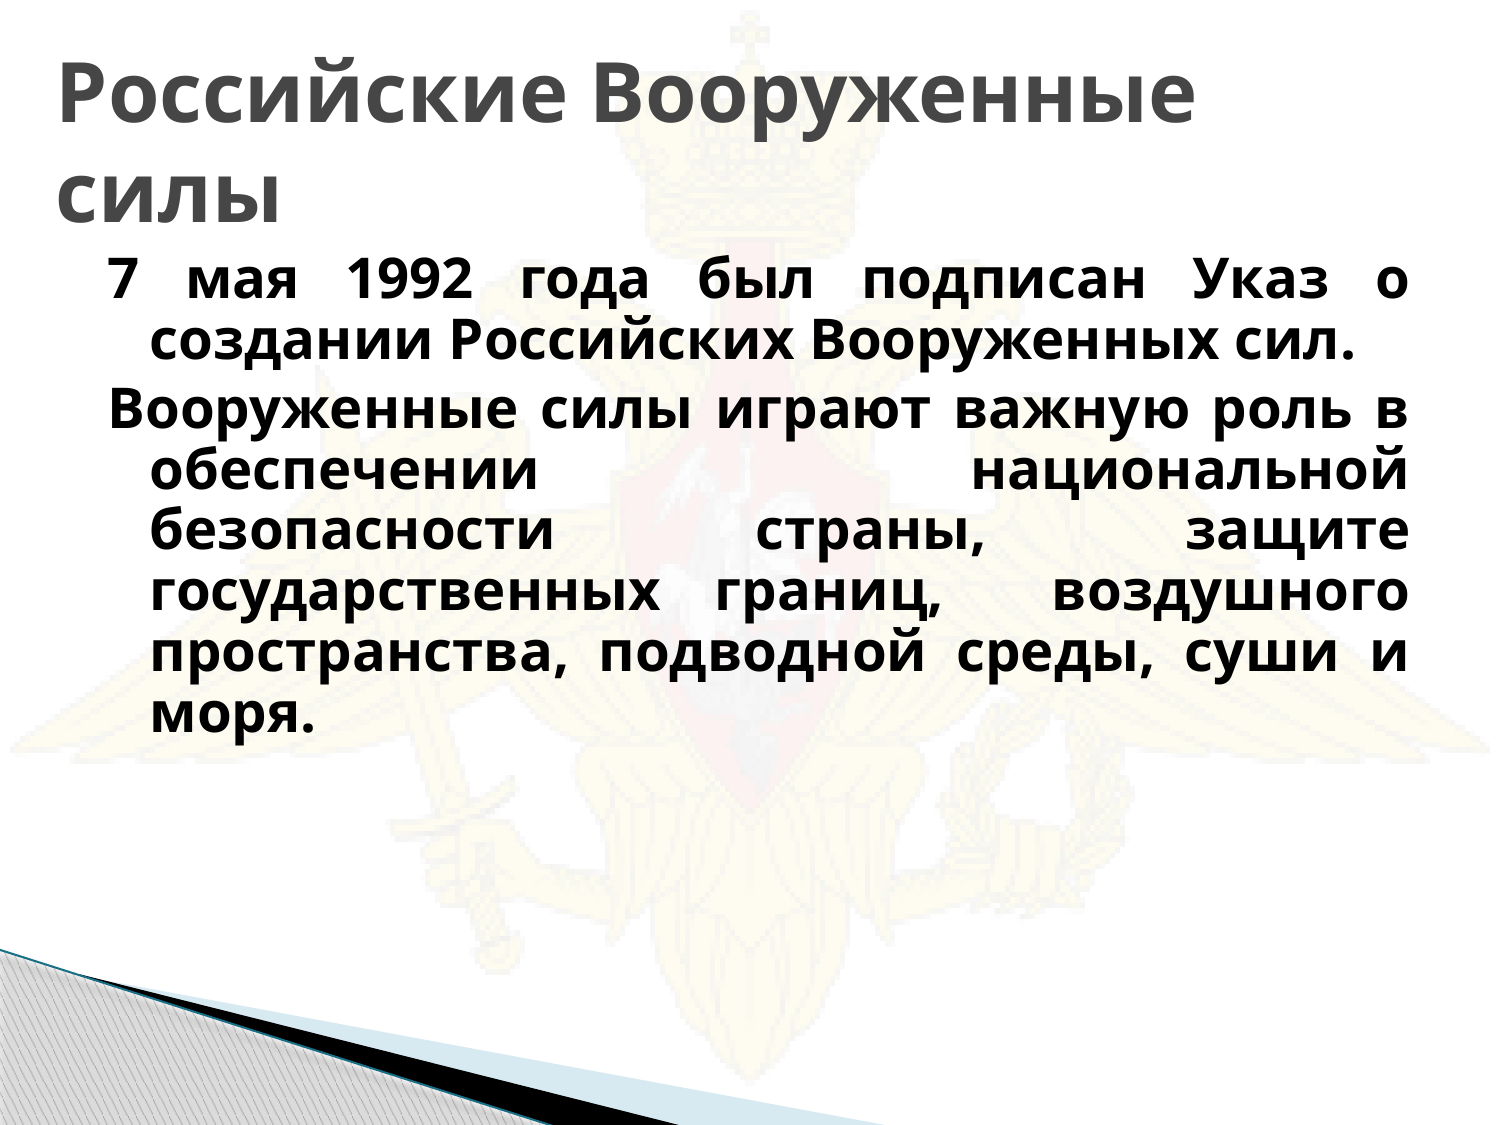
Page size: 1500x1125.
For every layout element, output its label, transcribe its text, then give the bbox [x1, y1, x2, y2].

title Российские Вооруженные силы [41, 45, 1425, 233]
list 7 мая 1992 года был подписан Указ о создании Российских Вооруженных сил. Вооруженные силы играют важную роль в обеспечении национальной безопасности страны, защите государственных границ, воздушного пространства, подводной среды, суши и моря. [75, 243, 1425, 986]
